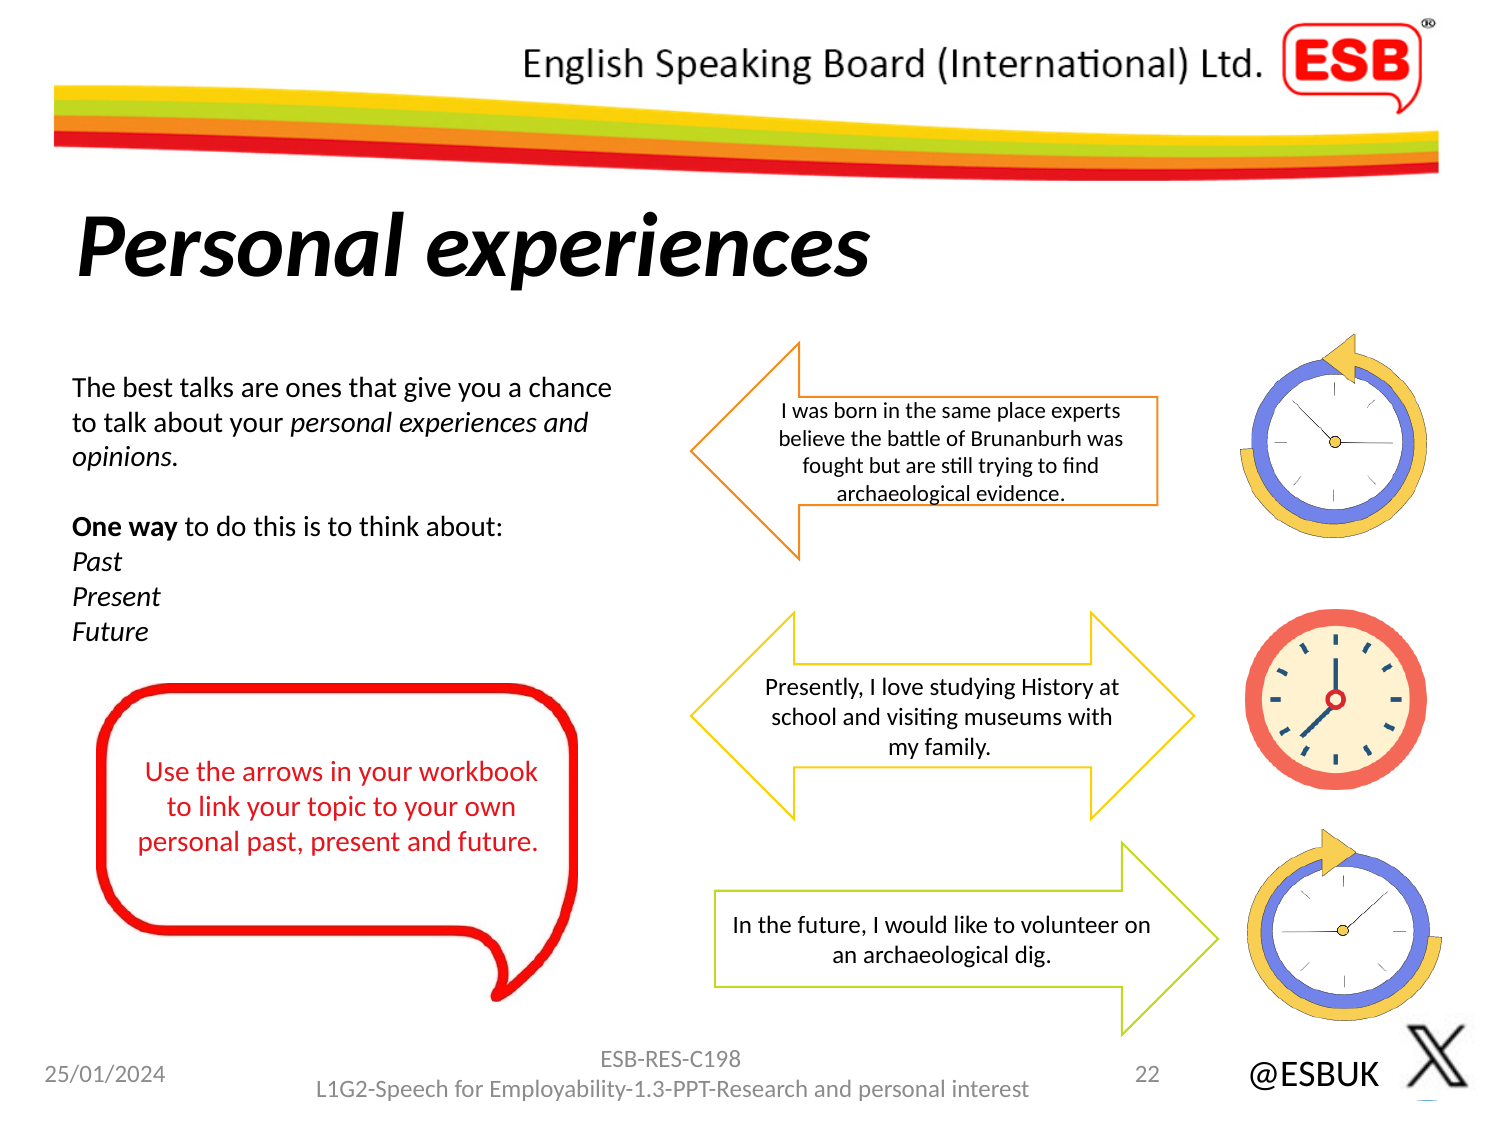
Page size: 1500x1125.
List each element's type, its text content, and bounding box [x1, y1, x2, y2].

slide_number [29, 1042, 276, 1103]
picture [1234, 829, 1480, 1101]
text_box I was born in the same place experts believe the battle of Brunanburh was fought but are still trying to find archaeological evidence. [689, 340, 1159, 562]
text_box In the future, I would like to volunteer on an archaeological dig. [713, 840, 1220, 1038]
text_box Presently, I love studying History at school and visiting museums with my family. [689, 610, 1196, 822]
footer ESB-RES-C198 L1G2-Speech for Employability-1.3-PPT-Research and personal interest [276, 1042, 930, 1103]
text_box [96, 683, 578, 1002]
title Personal experiences [61, 188, 1355, 307]
picture [1228, 334, 1439, 544]
text_box The best talks are ones that give you a chance to talk about your personal experiences and opinions. One way to do this is to think about: Past Present Future [57, 360, 656, 690]
slide_number 22 [930, 1042, 1176, 1103]
picture [1234, 598, 1448, 793]
picture [0, 0, 1500, 189]
